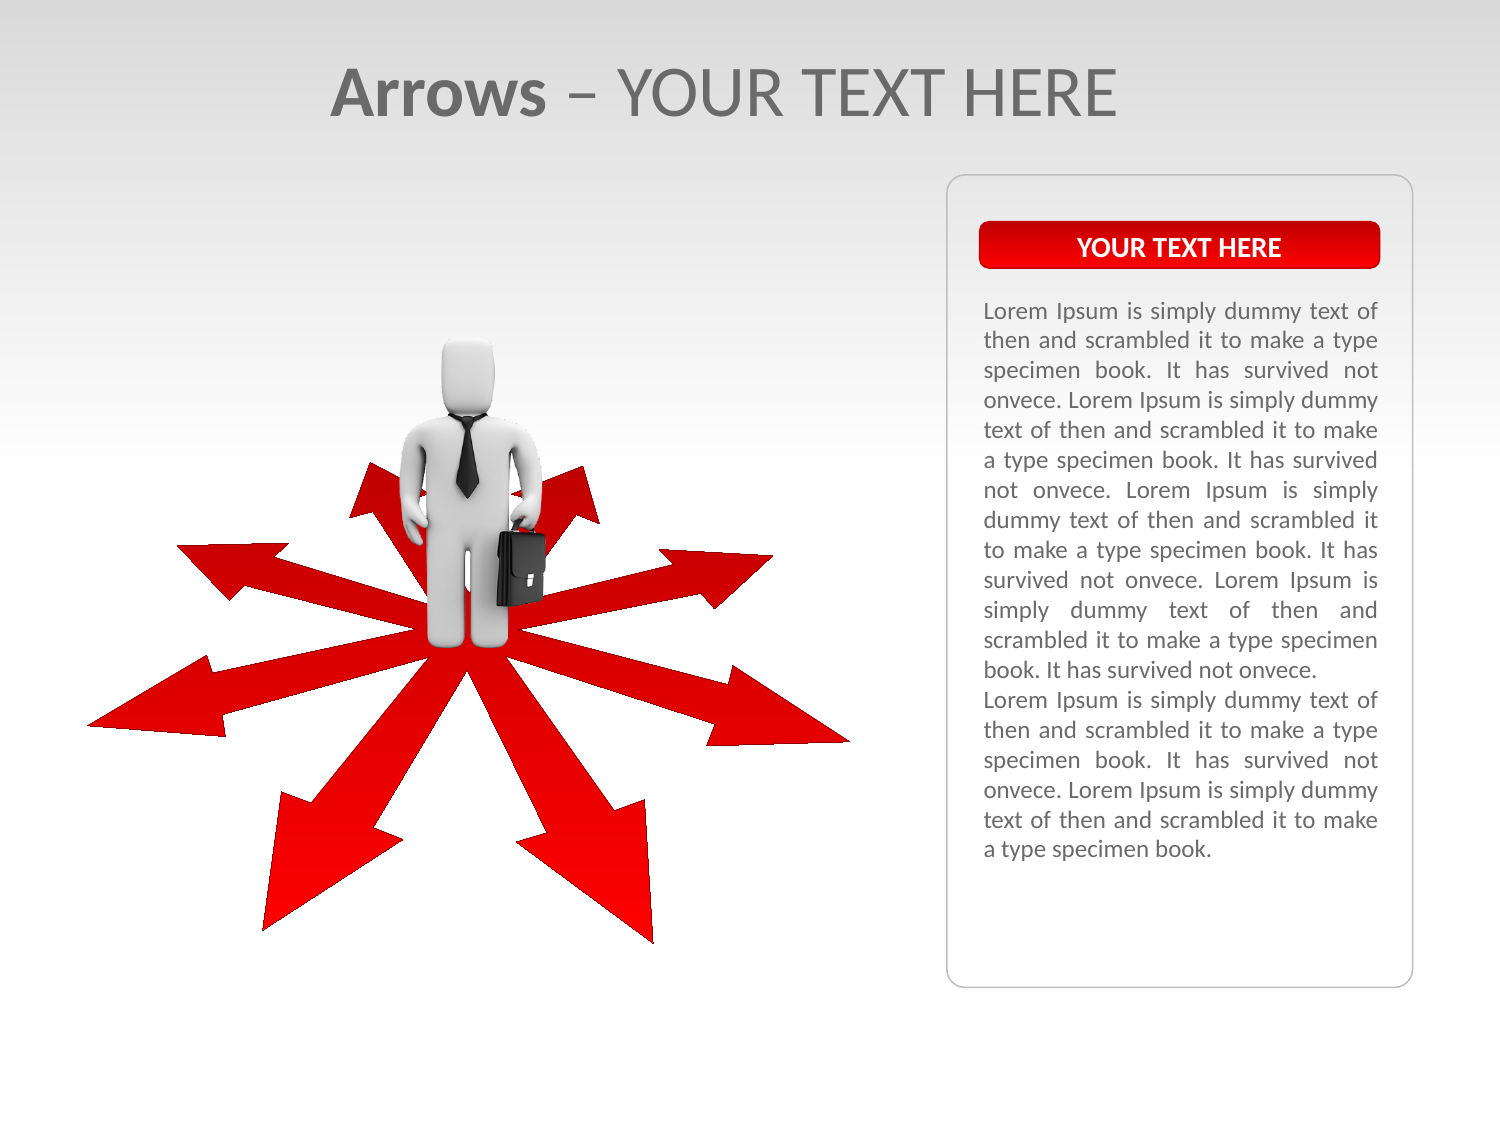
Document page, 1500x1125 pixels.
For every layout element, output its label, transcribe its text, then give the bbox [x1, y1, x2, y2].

text_box Arrows – YOUR TEXT HERE [75, 37, 1375, 138]
text_box YOUR TEXT HERE [1017, 221, 1343, 271]
text_box [977, 219, 1382, 271]
text_box [944, 172, 1415, 990]
text_box [87, 634, 850, 944]
text_box Lorem Ipsum is simply dummy text of then and scrambled it to make a type specimen book. It has survived not onvece. Lorem Ipsum is simply dummy text of then and scrambled it to make a type specimen book. It has survived not onvece. Lorem Ipsum is simply dummy text of then and scrambled it to make a type specimen book. It has survived not onvece. Lorem Ipsum is simply dummy text of then and scrambled it to make a type specimen book. It has survived not onvece. Lorem Ipsum is simply dummy text of then and scrambled it to make a type specimen book. It has survived not onvece. Lorem Ipsum is simply dummy text of then and scrambled it to make a type specimen book. [968, 286, 1394, 901]
text_box [0, 0, 1500, 590]
text_box [349, 462, 394, 545]
picture [399, 337, 546, 648]
text_box [550, 549, 773, 624]
text_box [550, 466, 600, 551]
text_box [177, 543, 394, 624]
